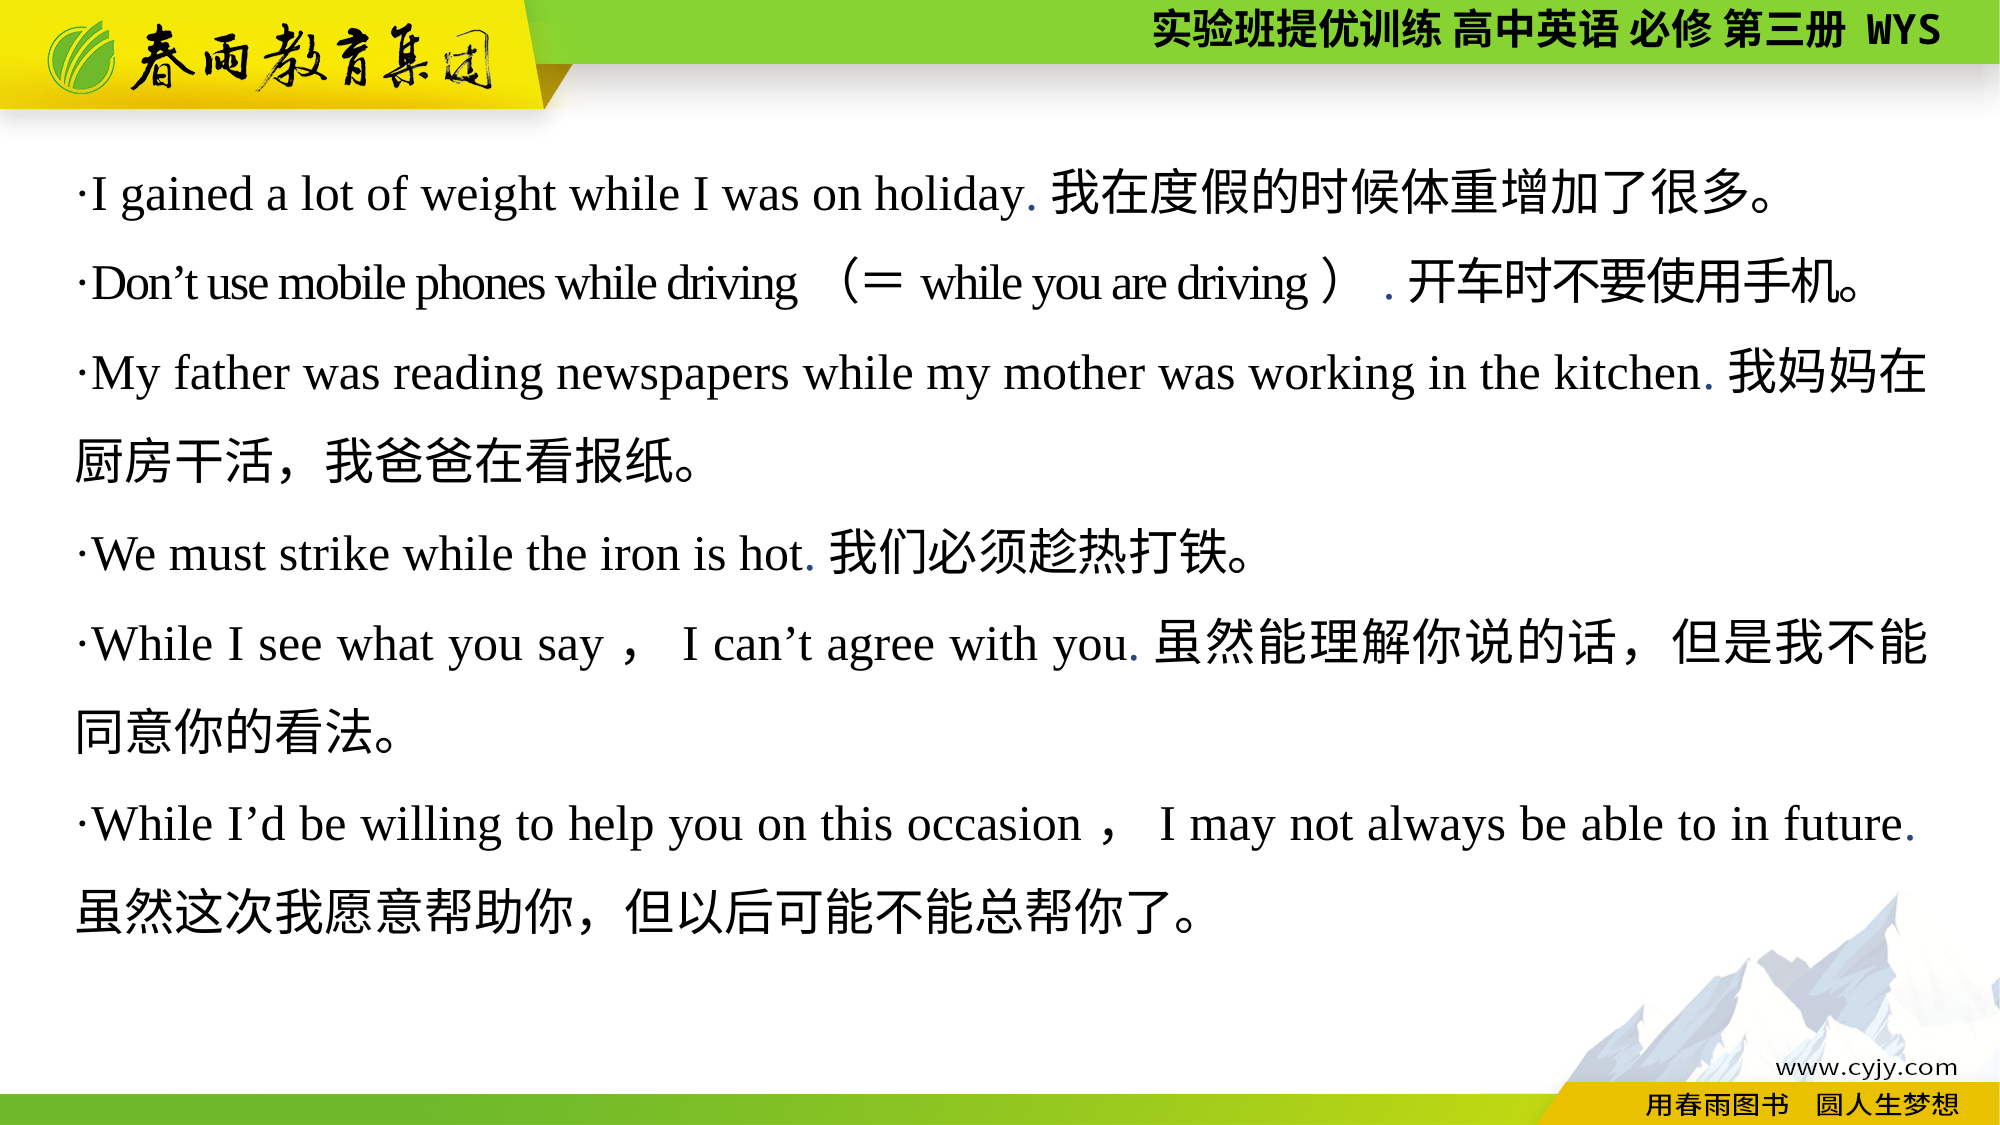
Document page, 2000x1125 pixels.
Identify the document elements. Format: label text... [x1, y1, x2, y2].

picture [0, 0, 2000, 1125]
list ·I gained a lot of weight while I was on holiday.我在度假的时候体重增加了很多。 ·Don’t use mobile phones while driving（＝while you are driving）.开车时不要使用手机。 ·My father was reading newspapers while my mother was working in the kitchen.我妈妈在厨房干活，我爸爸在看报纸。 ·We must strike while the iron is hot.我们必须趁热打铁。 ·While I see what you say，I can’t agree with you.虽然能理解你说的话，但是我不能同意你的看法。 ·While I’d be willing to help you on this occasion，I may not always be able to in future.虽然这次我愿意帮助你，但以后可能不能总帮你了。 [59, 122, 1944, 956]
